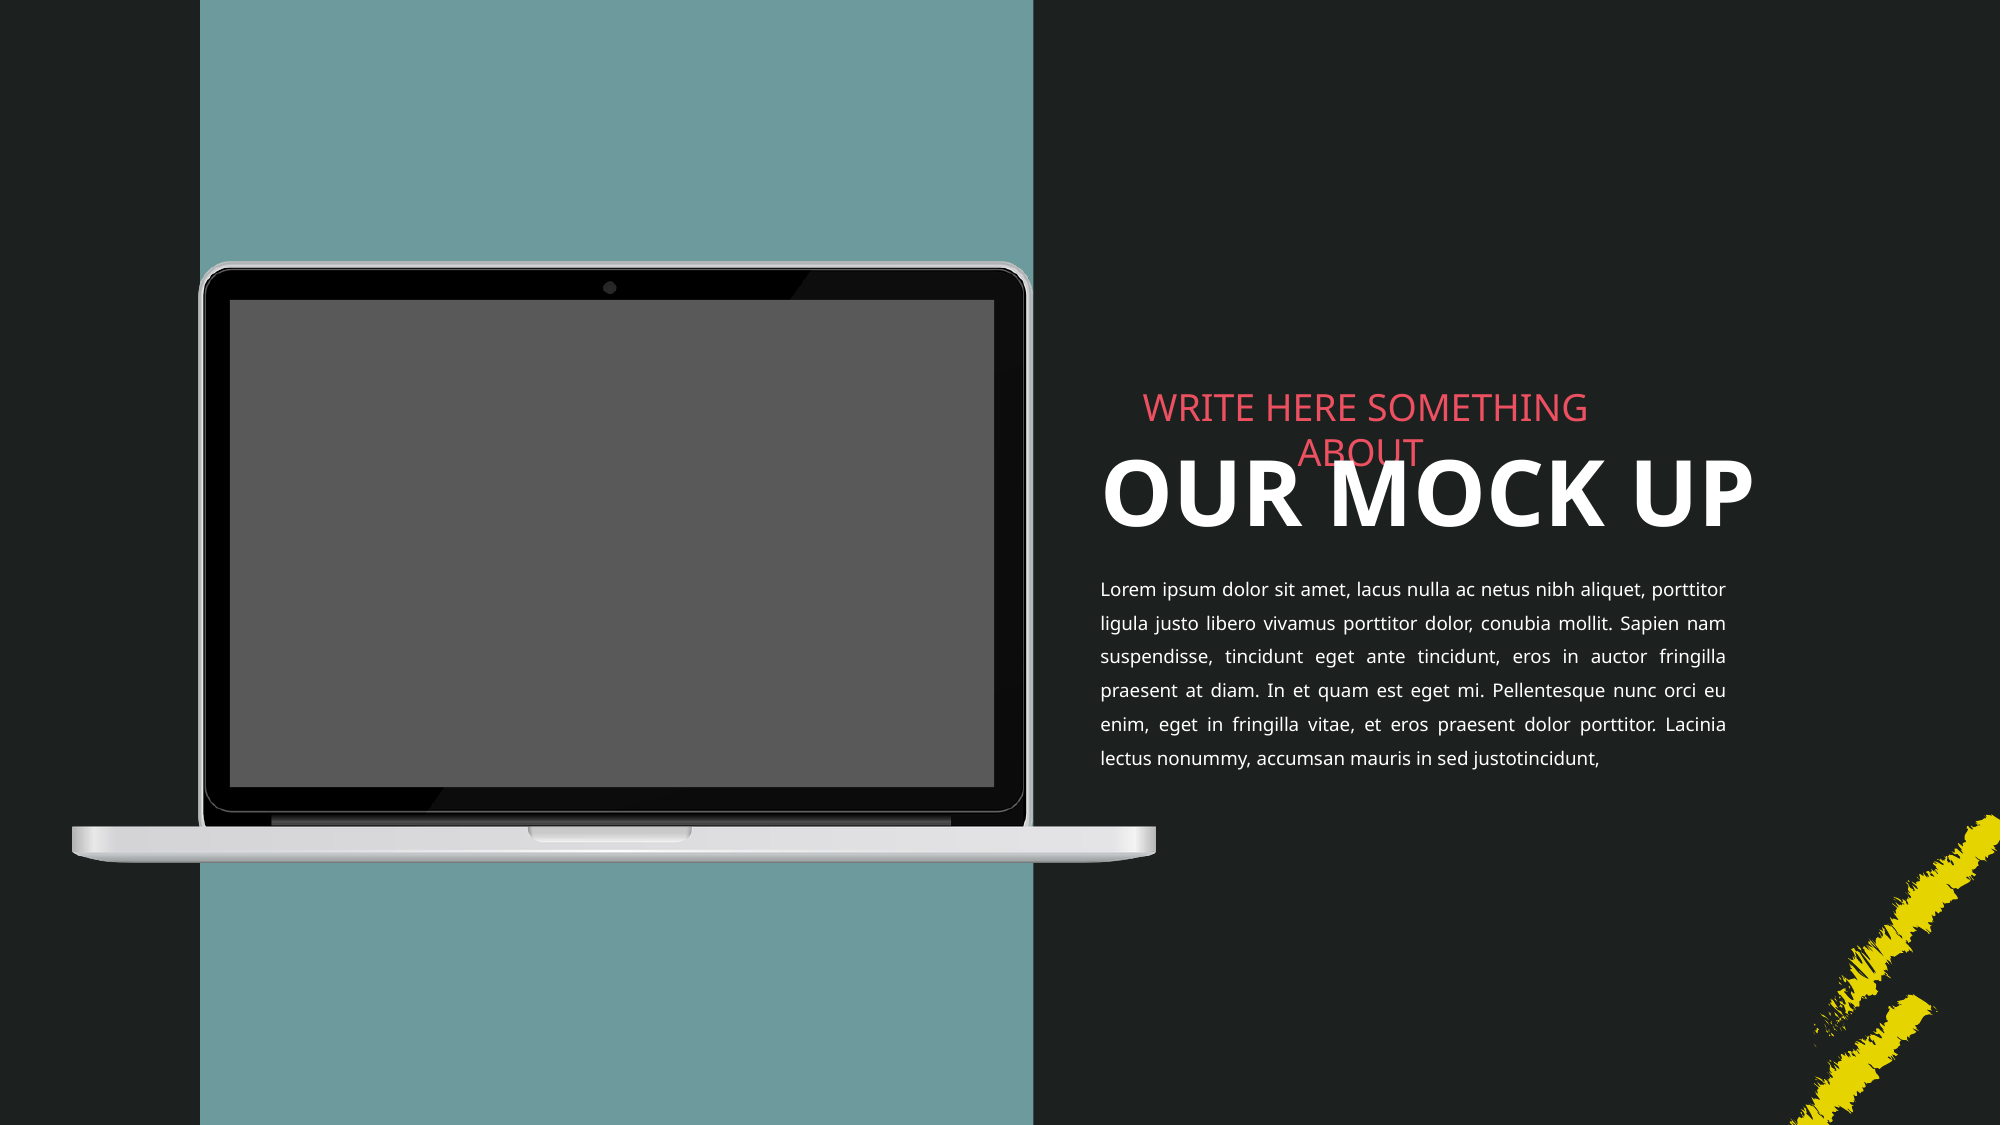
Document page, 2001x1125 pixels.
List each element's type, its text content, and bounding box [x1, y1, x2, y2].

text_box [1735, 810, 2000, 1125]
text_box Lorem ipsum dolor sit amet, lacus nulla ac netus nibh aliquet, porttitor ligula justo libero vivamus porttitor dolor, conubia mollit. Sapien nam suspendisse, tincidunt eget ante tincidunt, eros in auctor fringilla praesent at diam. In et quam est eget mi. Pellentesque nunc orci eu enim, eget in fringilla vitae, et eros praesent dolor porttitor. Lacinia lectus nonummy, accumsan mauris in sed justotincidunt, [1156, 559, 1741, 777]
text_box WRITE HERE SOMETHING ABOUT [1156, 376, 1646, 426]
picture [229, 299, 994, 788]
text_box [72, 261, 1156, 863]
text_box [199, 863, 1034, 1125]
text_box [199, 0, 1034, 261]
text_box OUR MOCK UP [1156, 426, 1863, 523]
